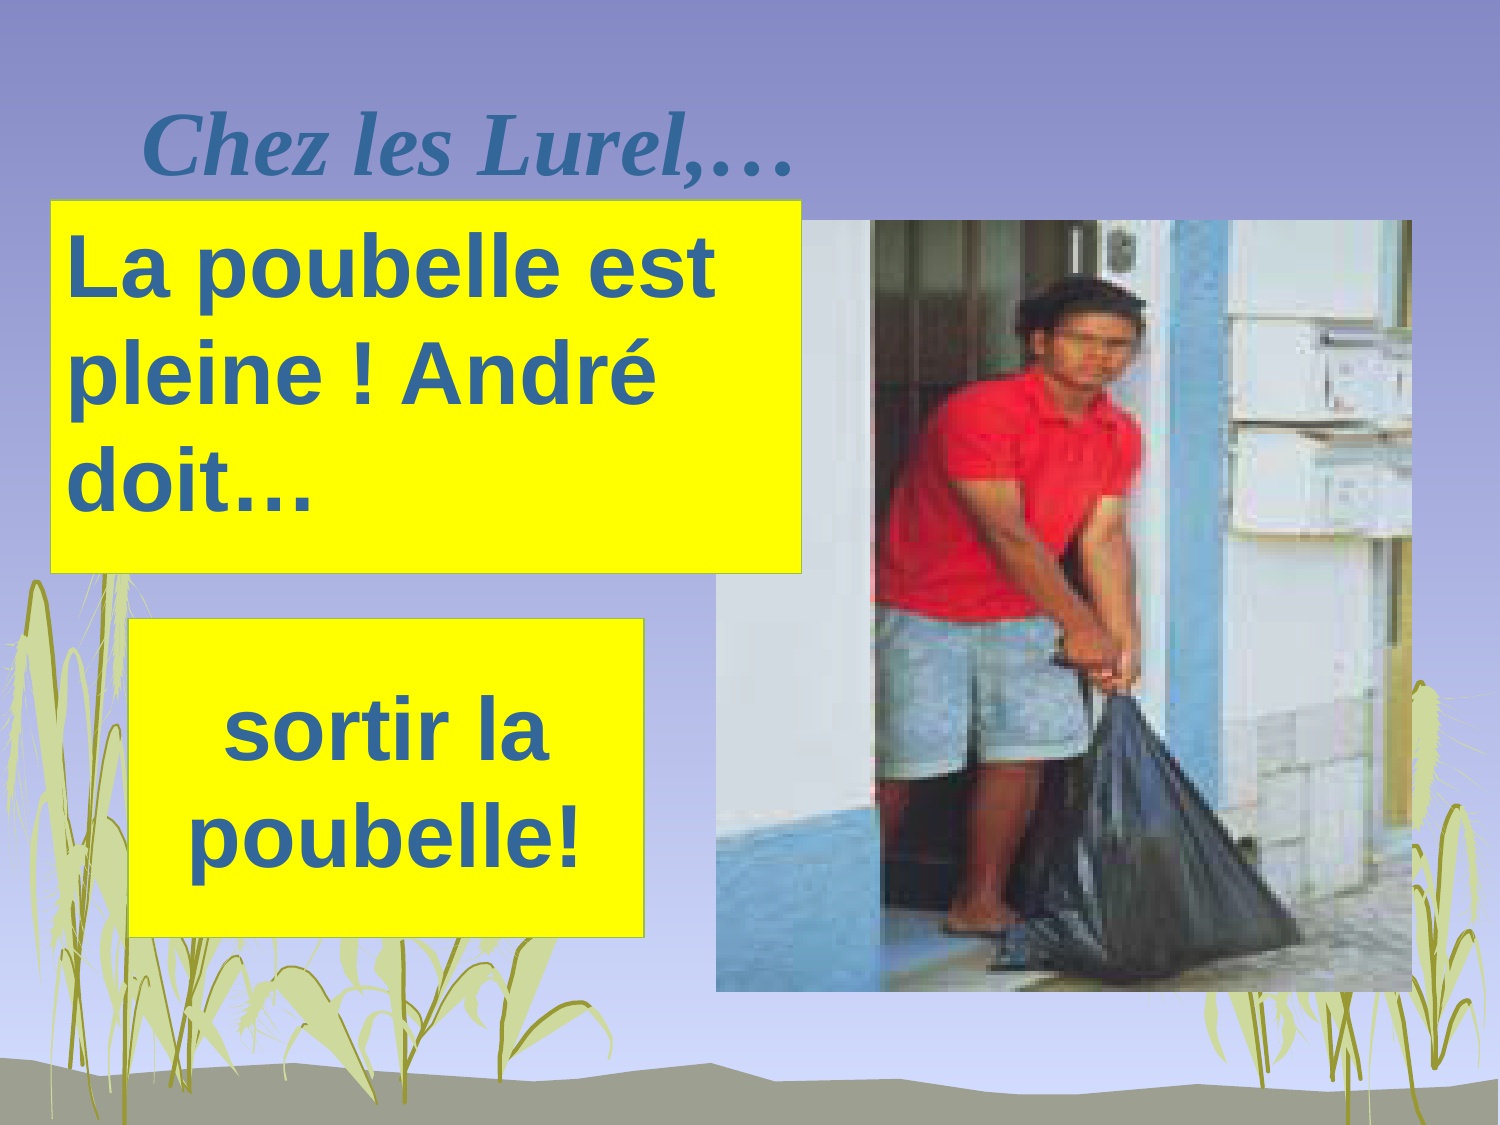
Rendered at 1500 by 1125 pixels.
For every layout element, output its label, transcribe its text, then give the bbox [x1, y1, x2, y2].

title Chez les Lurel,… [126, 37, 1371, 218]
text_box La poubelle est pleine ! André doit… [50, 199, 802, 574]
picture [716, 220, 1413, 992]
subtitle sortir la poubelle! [127, 618, 645, 938]
